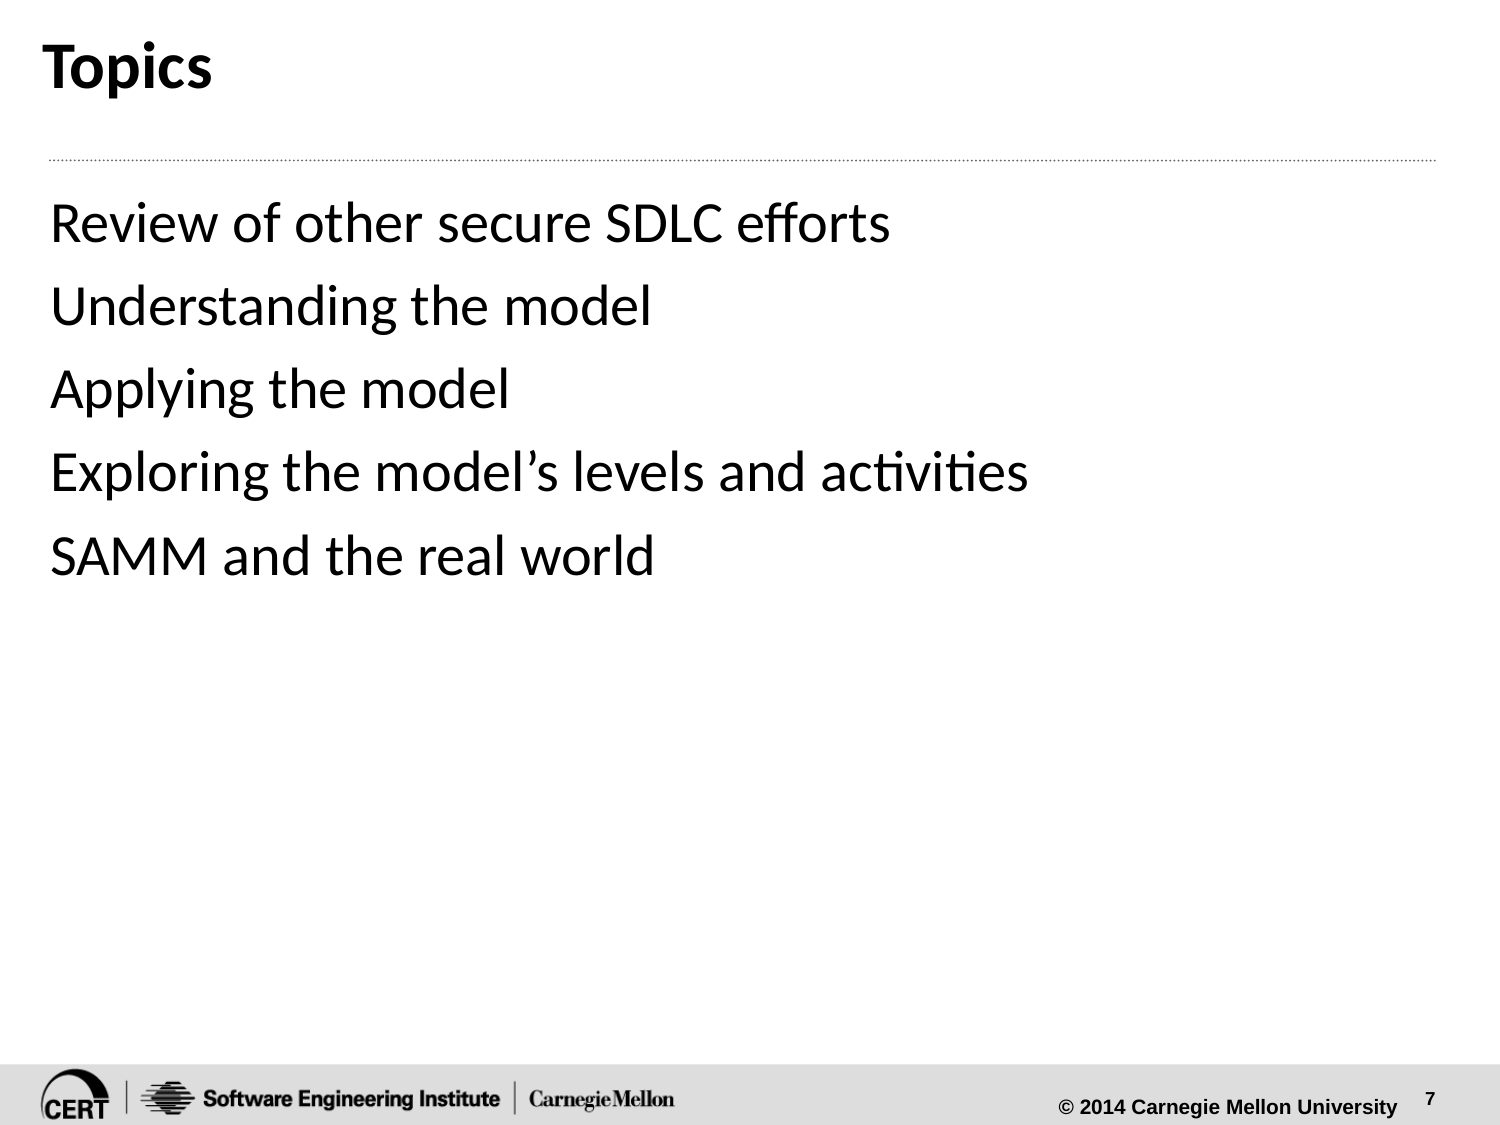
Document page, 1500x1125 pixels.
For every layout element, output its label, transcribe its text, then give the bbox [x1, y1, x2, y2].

list Review of other secure SDLC efforts Understanding the model Applying the model Exploring the model’s levels and activities SAMM and the real world [49, 187, 1438, 1001]
title Topics [42, 37, 1434, 155]
picture [24, 1065, 688, 1125]
